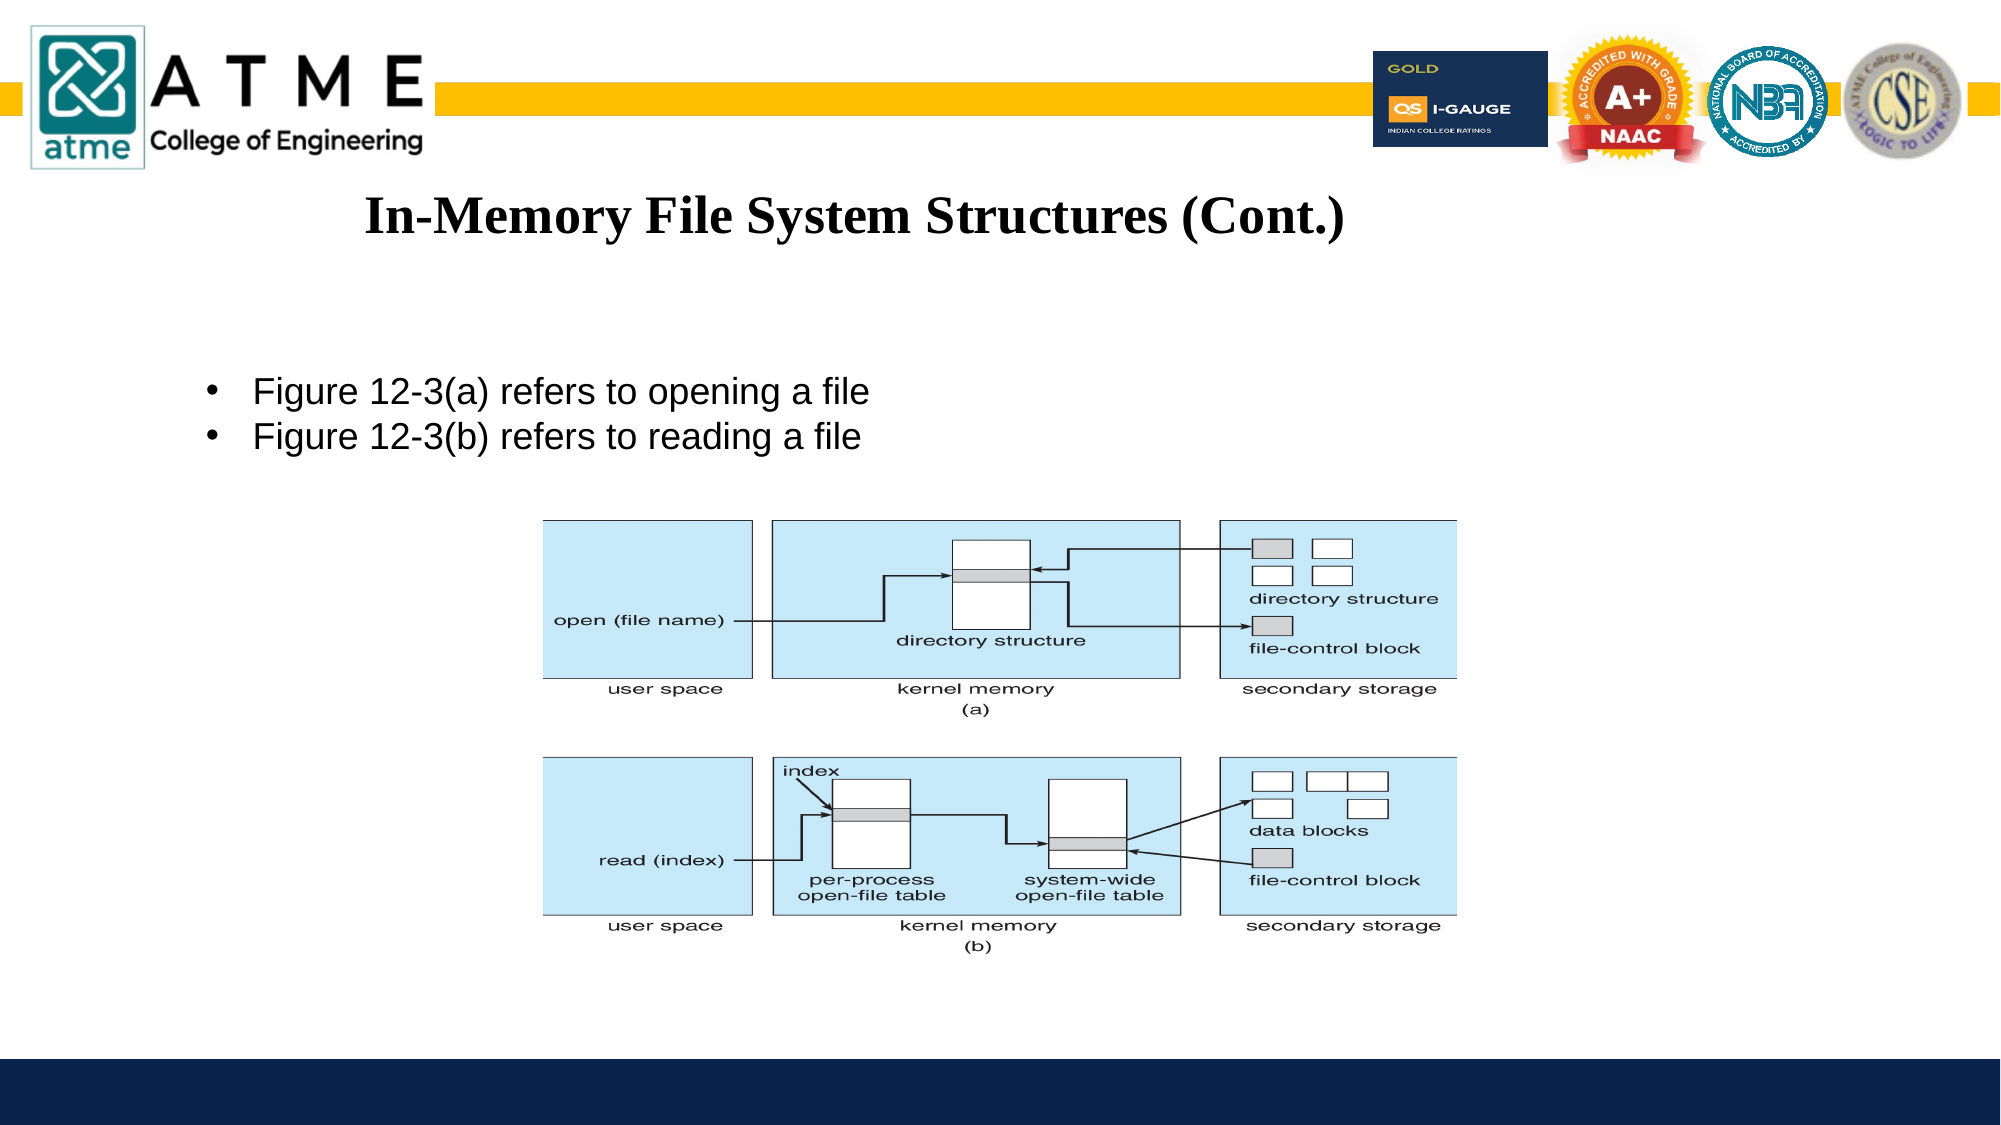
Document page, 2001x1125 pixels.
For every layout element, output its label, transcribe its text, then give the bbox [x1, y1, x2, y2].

picture [0, 1059, 2001, 1125]
picture [543, 520, 1457, 954]
title In-Memory File System Structures (Cont.) [302, 171, 1653, 267]
picture [1373, 20, 1828, 180]
picture [1840, 26, 1968, 176]
picture [22, 15, 435, 178]
text_box Figure 12-3(a) refers to opening a file Figure 12-3(b) refers to reading a file [190, 359, 1387, 465]
